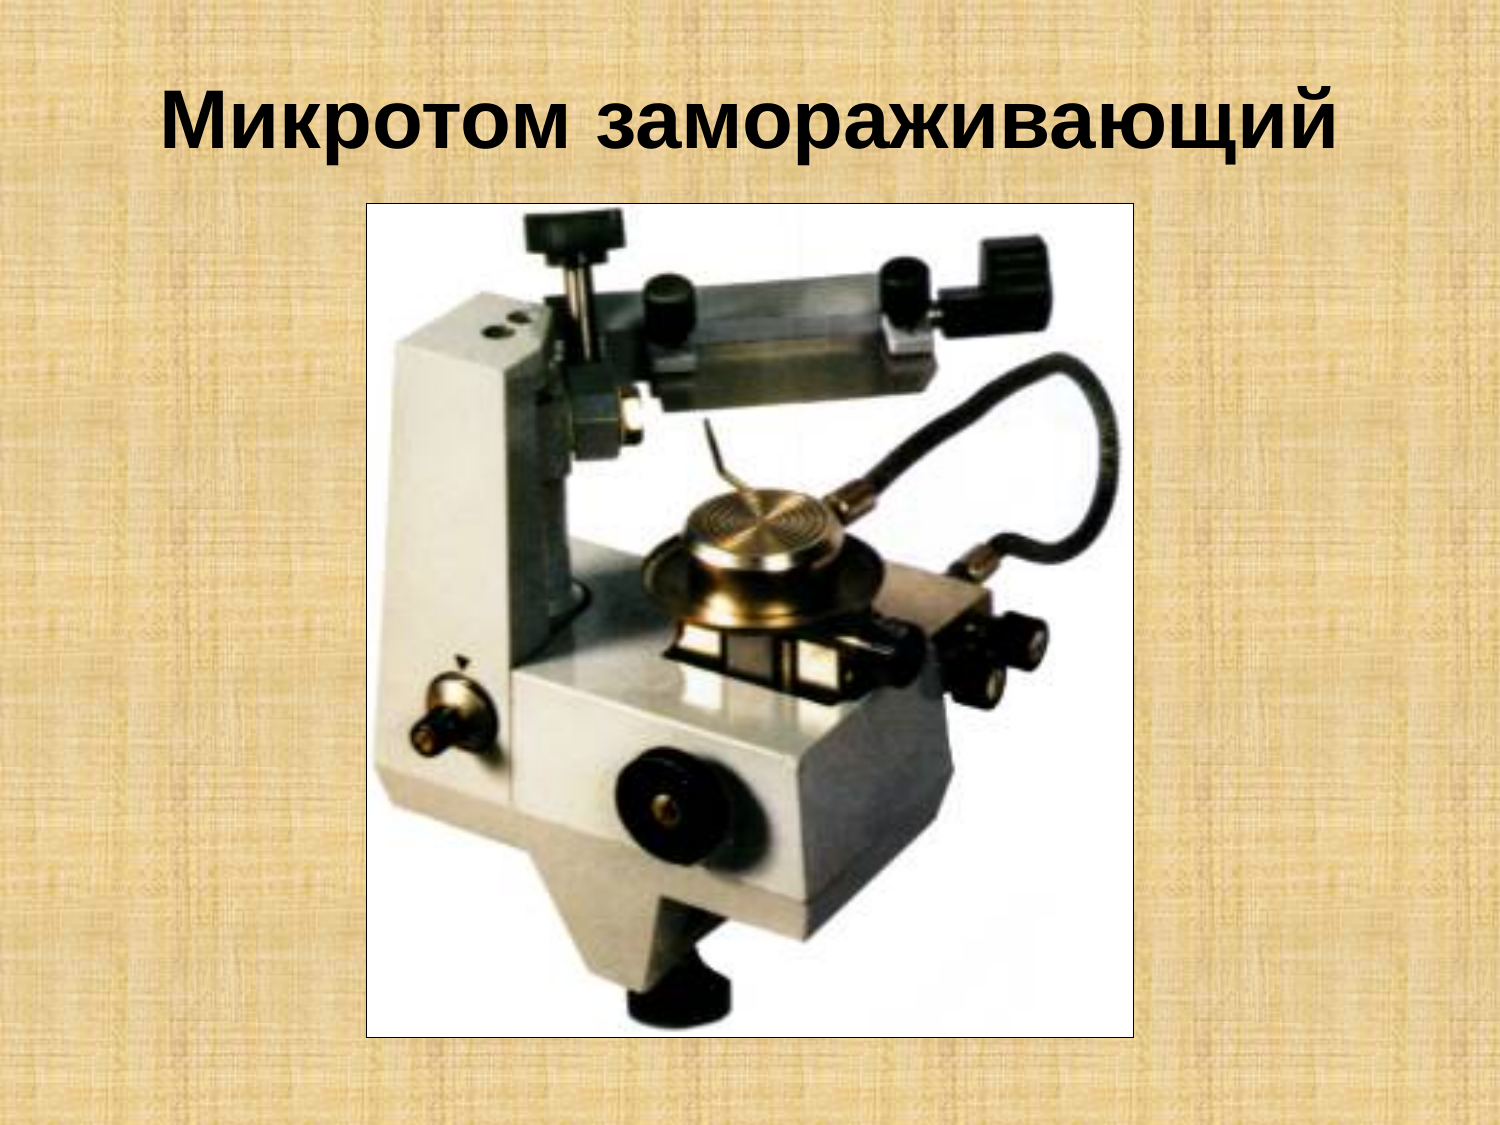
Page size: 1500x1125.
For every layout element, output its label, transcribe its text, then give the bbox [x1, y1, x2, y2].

picture [0, 0, 1500, 1125]
title Микротом замораживающий [75, 45, 1425, 185]
